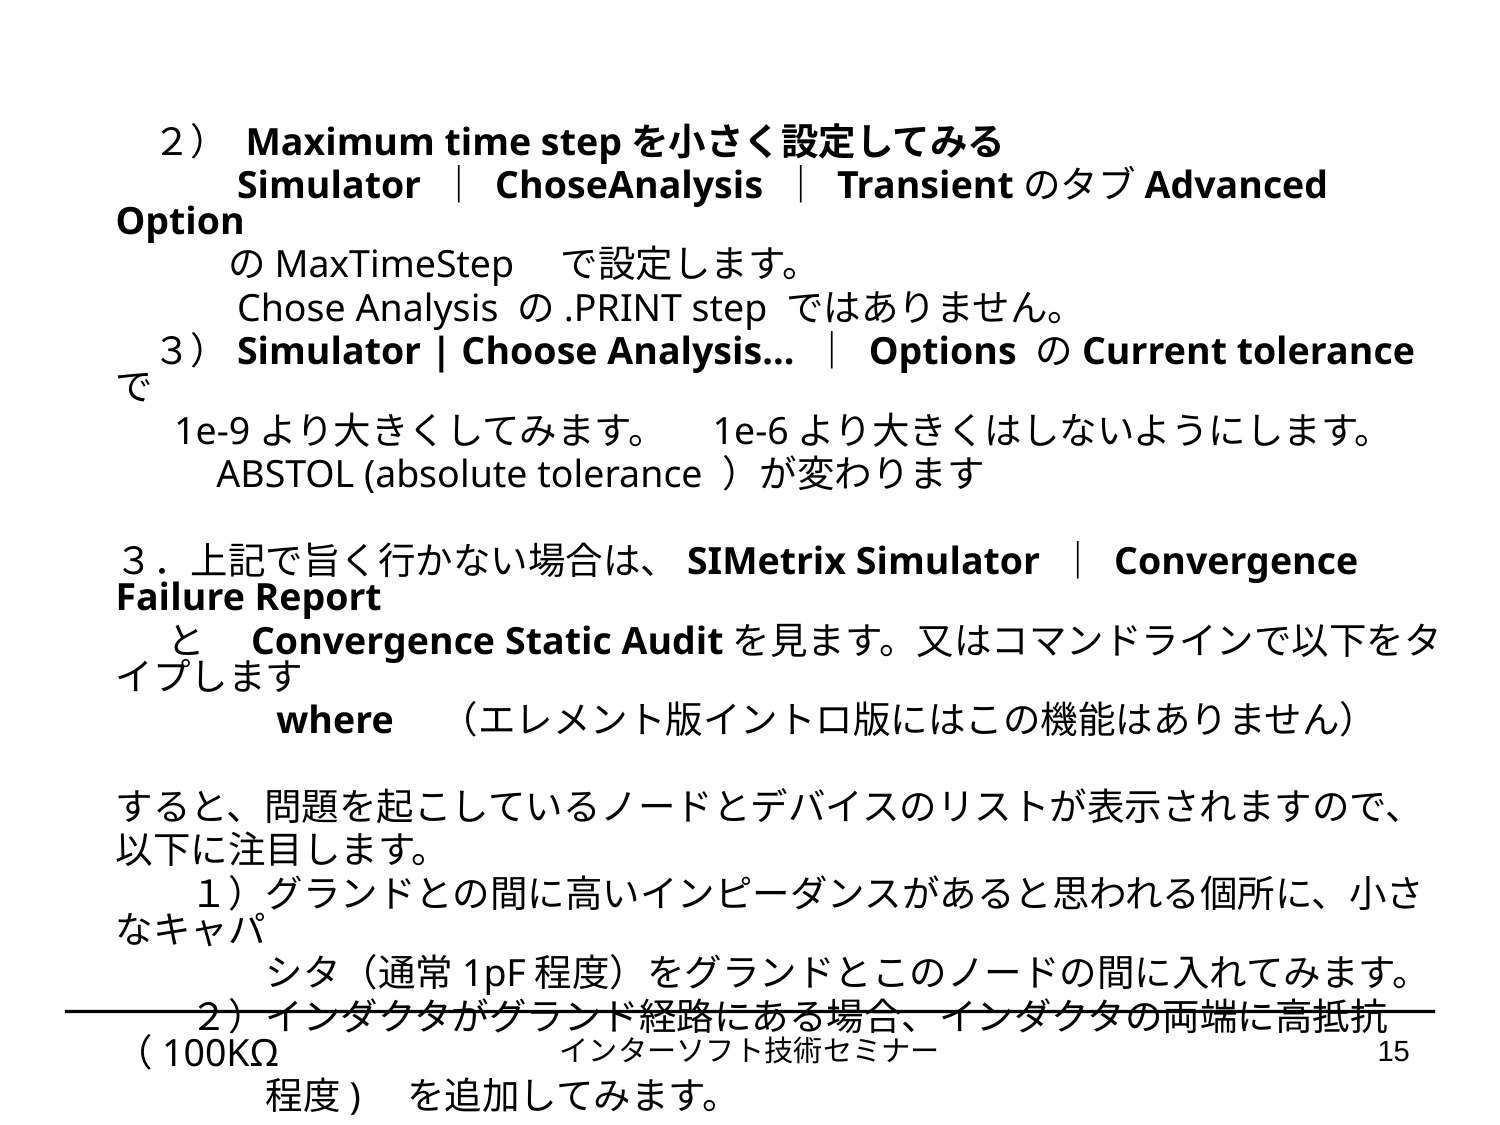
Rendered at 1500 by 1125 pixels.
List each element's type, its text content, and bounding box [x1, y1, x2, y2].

footer インターソフト技術セミナー [512, 1024, 988, 1103]
text_box [64, 1009, 1436, 1014]
slide_number 15 [1074, 1024, 1425, 1103]
text_box ２） Maximum time stepを小さく設定してみる Simulator ｜ ChoseAnalysis ｜ TransientのタブAdvanced Option のMaxTimeStep で設定します。 Chose Analysis の.PRINT step ではありません。 ３）Simulator | Choose Analysis... ｜ Options のCurrent toleranceで 1e-9より大きくしてみます。 1e-6より大きくはしないようにします。 ABSTOL (absolute tolerance ）が変わります ３．上記で旨く行かない場合は、SIMetrix Simulator ｜ Convergence Failure Report と Convergence Static Auditを見ます。又はコマンドラインで以下をタイプします where （エレメント版イントロ版にはこの機能はありません） すると、問題を起こしているノードとデバイスのリストが表示されますので、 以下に注目します。 １）グランドとの間に高いインピーダンスがあると思われる個所に、小さなキャパ シタ（通常1pF程度）をグランドとこのノードの間に入れてみます。 ２）インダクタがグランド経路にある場合、インダクタの両端に高抵抗（100KΩ 程度) を追加してみます。 [25, 66, 1459, 965]
